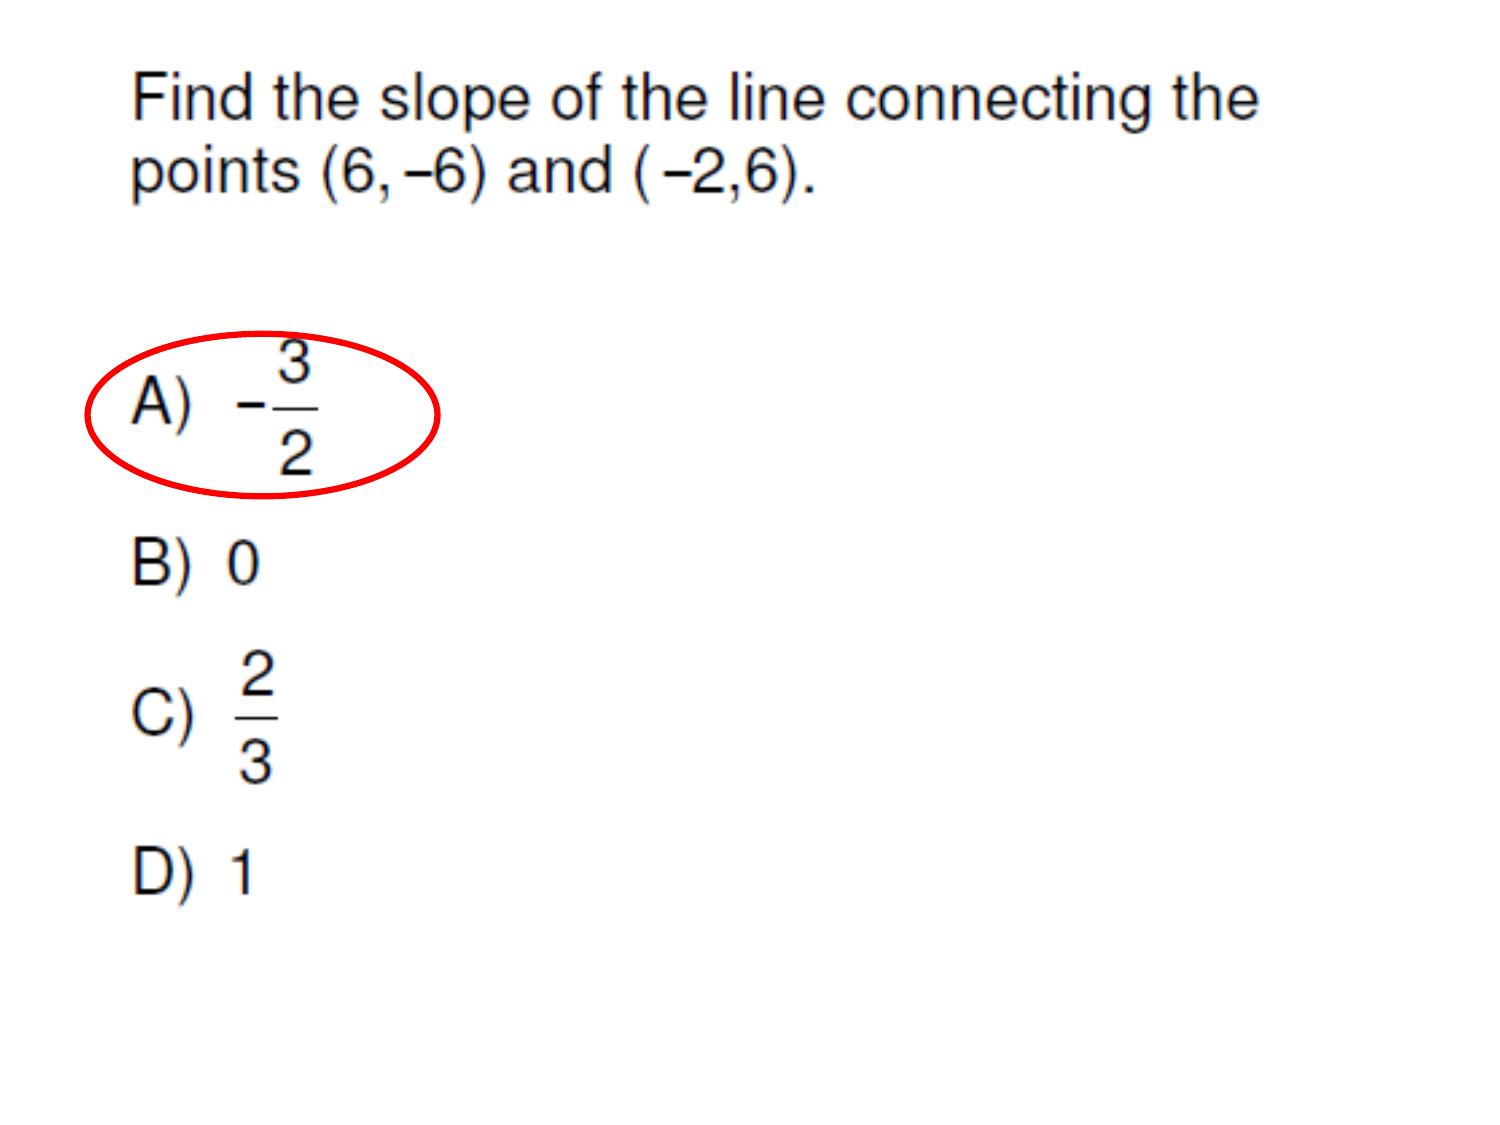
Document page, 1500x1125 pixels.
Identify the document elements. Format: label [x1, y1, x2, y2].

text_box [85, 374, 107, 456]
picture [112, 24, 1338, 1071]
